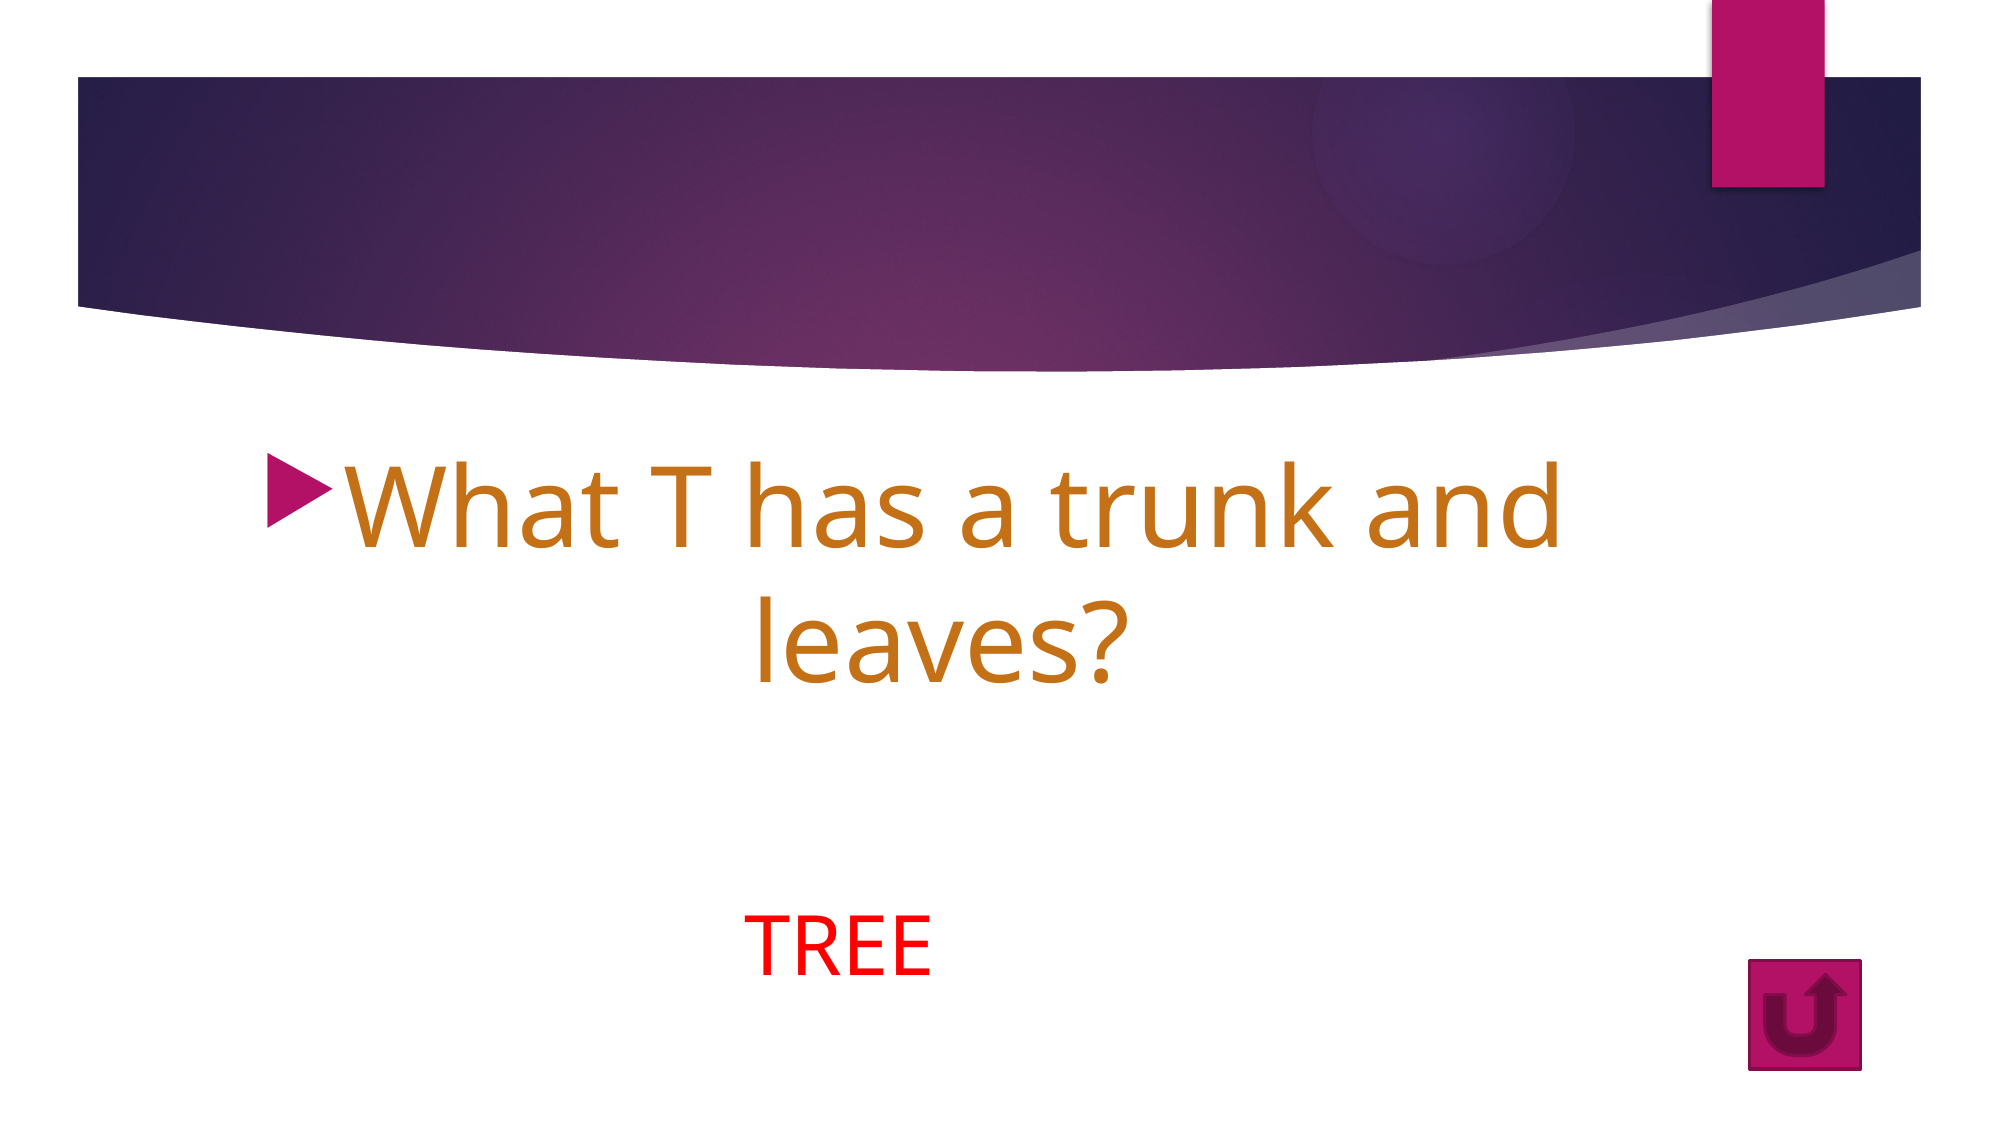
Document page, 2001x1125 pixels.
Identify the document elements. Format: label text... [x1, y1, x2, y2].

text_box [1748, 959, 1862, 1071]
text_box TREE [729, 884, 1204, 1000]
list What T has a trunk and leaves? [189, 427, 1638, 988]
